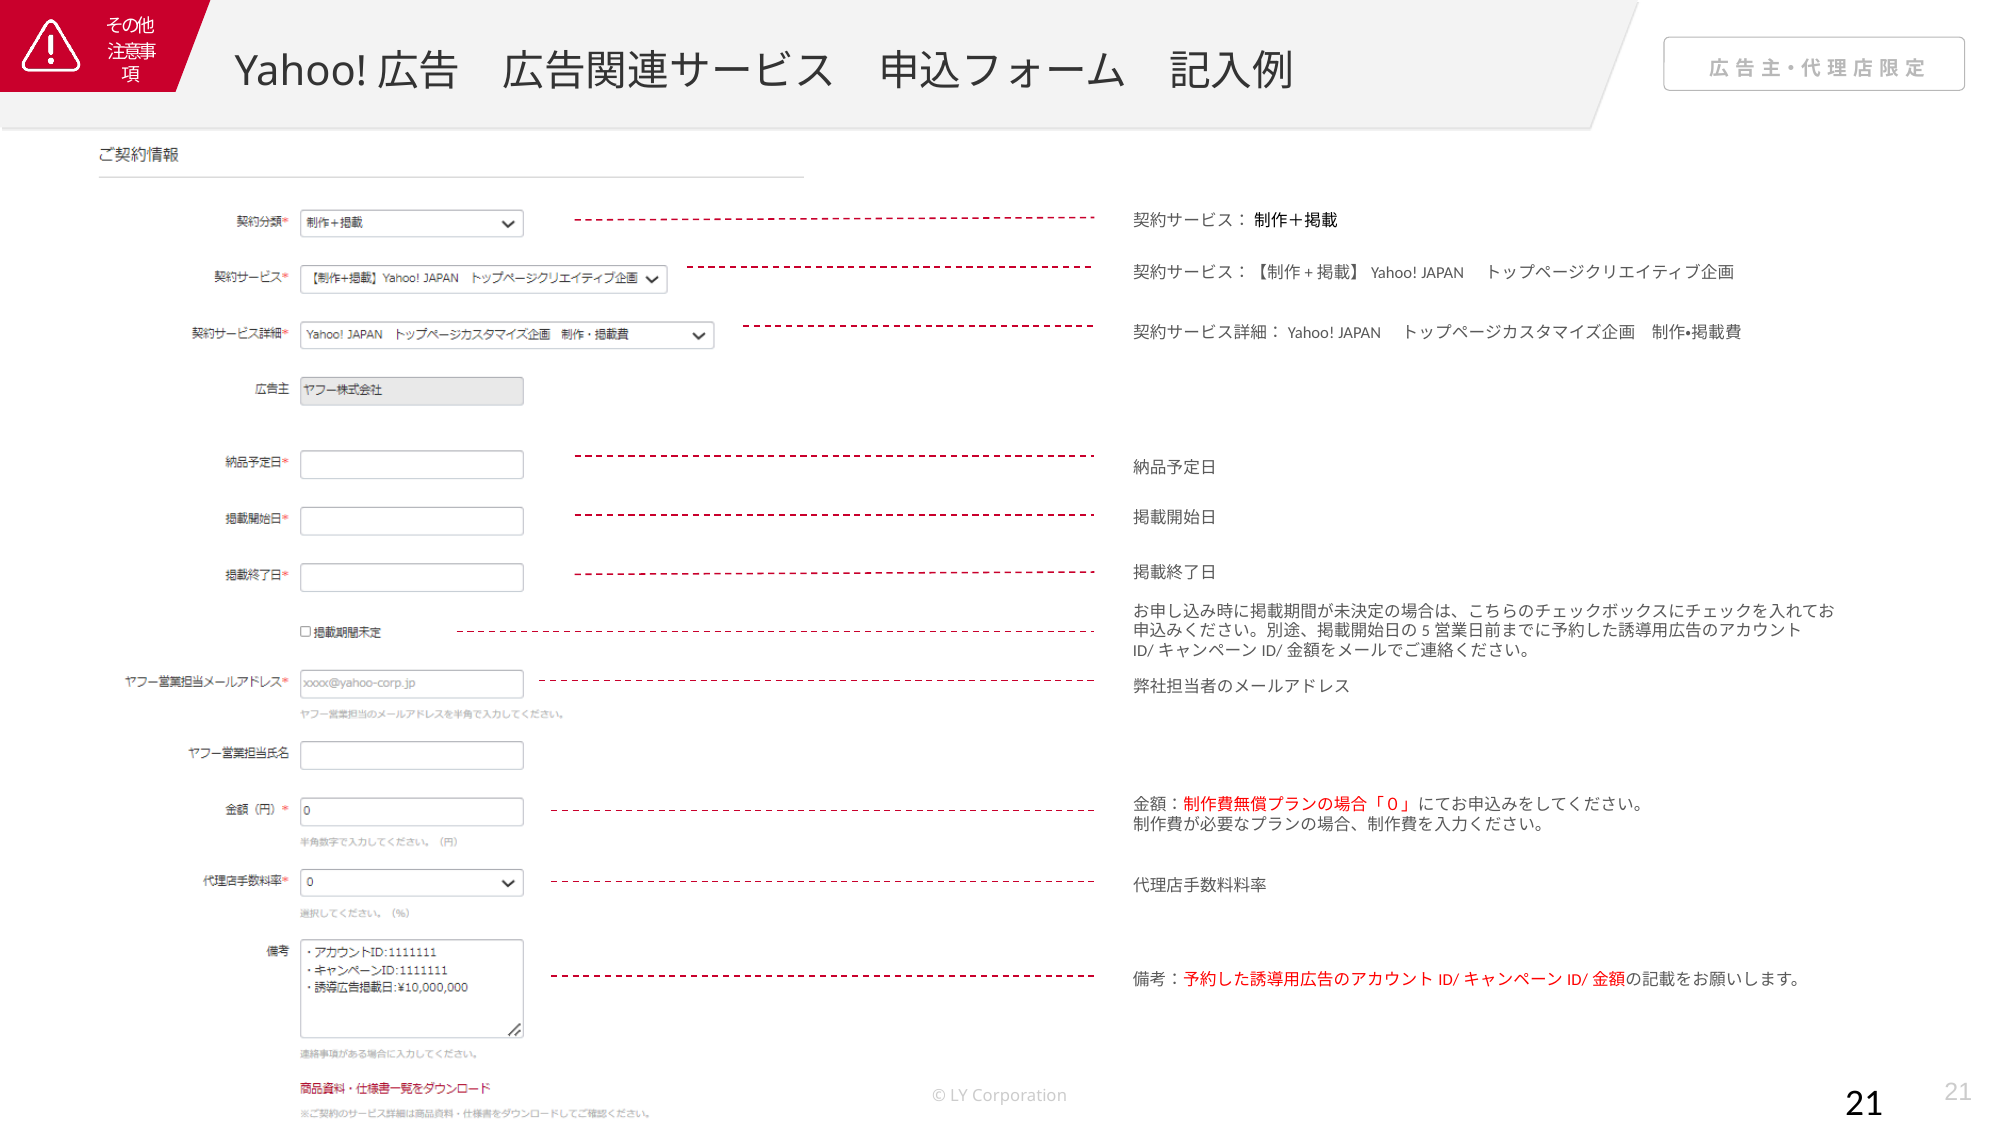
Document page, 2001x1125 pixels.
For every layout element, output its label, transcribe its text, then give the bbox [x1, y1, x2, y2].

list Yahoo!広告 広告関連サービス 申込フォーム 記入例 [234, 41, 1570, 97]
text_box 契約サービス： 制作＋掲載 [1118, 189, 1393, 241]
list その他 注意事項 [98, 12, 170, 81]
picture [84, 133, 804, 1125]
text_box 掲載開始日 [1118, 486, 1252, 542]
slide_number 21 [1830, 1070, 2000, 1125]
text_box 掲載終了日 [1118, 542, 1277, 592]
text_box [574, 217, 1095, 221]
text_box 金額：制作費無償プランの場合「０」にてお申込みをしてください。 制作費が必要なプランの場合、制作費を入力ください。 [1118, 783, 1758, 844]
text_box 契約サービス：【制作+掲載】Yahoo! JAPAN トップページクリエイティブ企画 [1118, 241, 1810, 301]
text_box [574, 571, 1095, 575]
text_box 備考：予約した誘導用広告のアカウントID/キャンペーンID/金額の記載をお願いします。 [1118, 961, 1832, 997]
text_box 代理店手数料料率 [1118, 854, 1639, 915]
text_box 弊社担当者のメールアドレス [1118, 655, 1498, 716]
picture [16, 12, 84, 80]
text_box 契約サービス詳細：Yahoo! JAPAN トップページカスタマイズ企画 制作・掲載費 [1118, 301, 1810, 362]
text_box お申し込み時に掲載期間が未決定の場合は、こちらのチェックボックスにチェックを入れてお申込みください。別途、掲載開始日の5営業日前までに予約した誘導用広告のアカウントID/キャンペーンID/金額をメールでご連絡ください。 [1118, 592, 1851, 668]
text_box 納品予定日 [1118, 436, 1252, 486]
